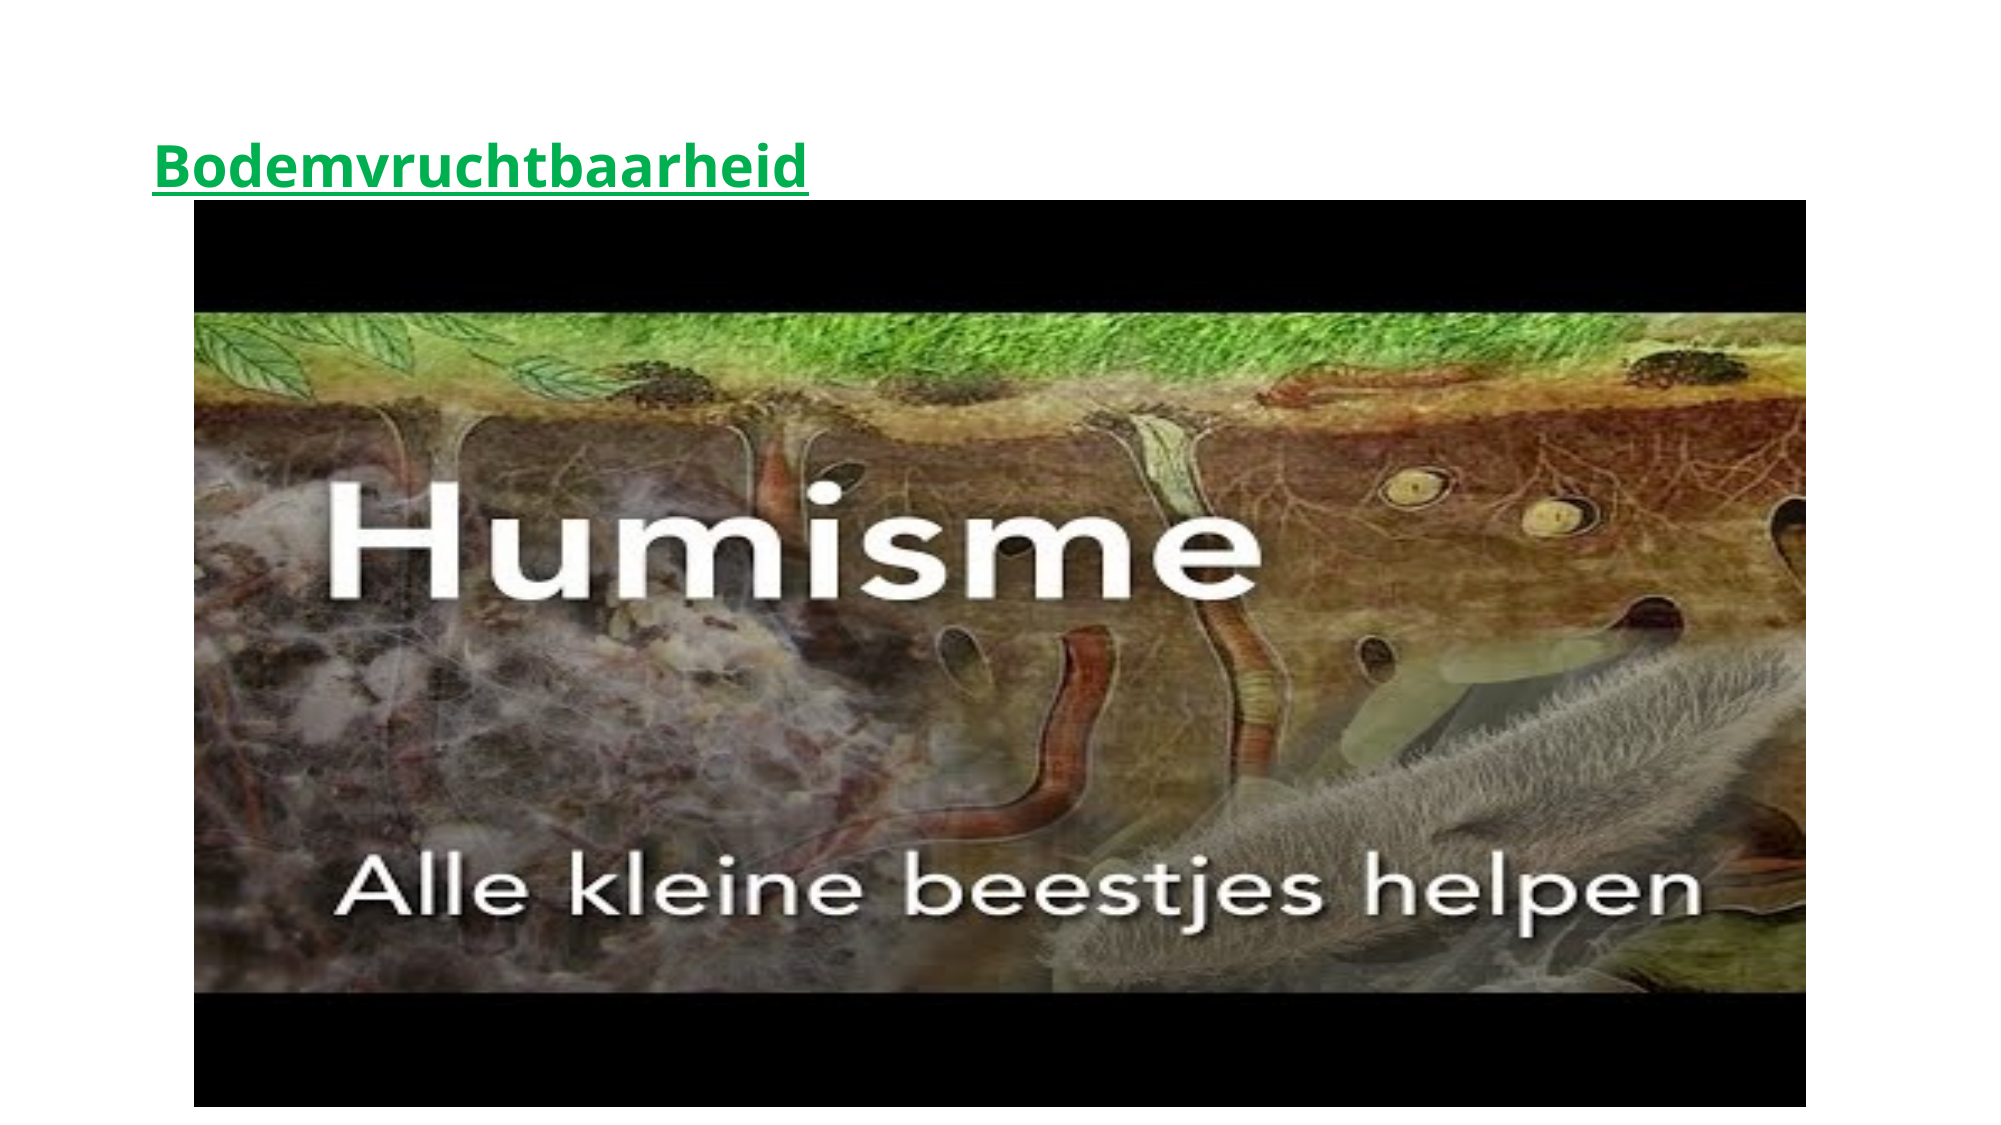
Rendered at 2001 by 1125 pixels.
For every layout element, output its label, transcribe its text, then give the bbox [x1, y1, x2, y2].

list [193, 199, 1807, 1107]
title Bodemvruchtbaarheid [137, 59, 1863, 278]
